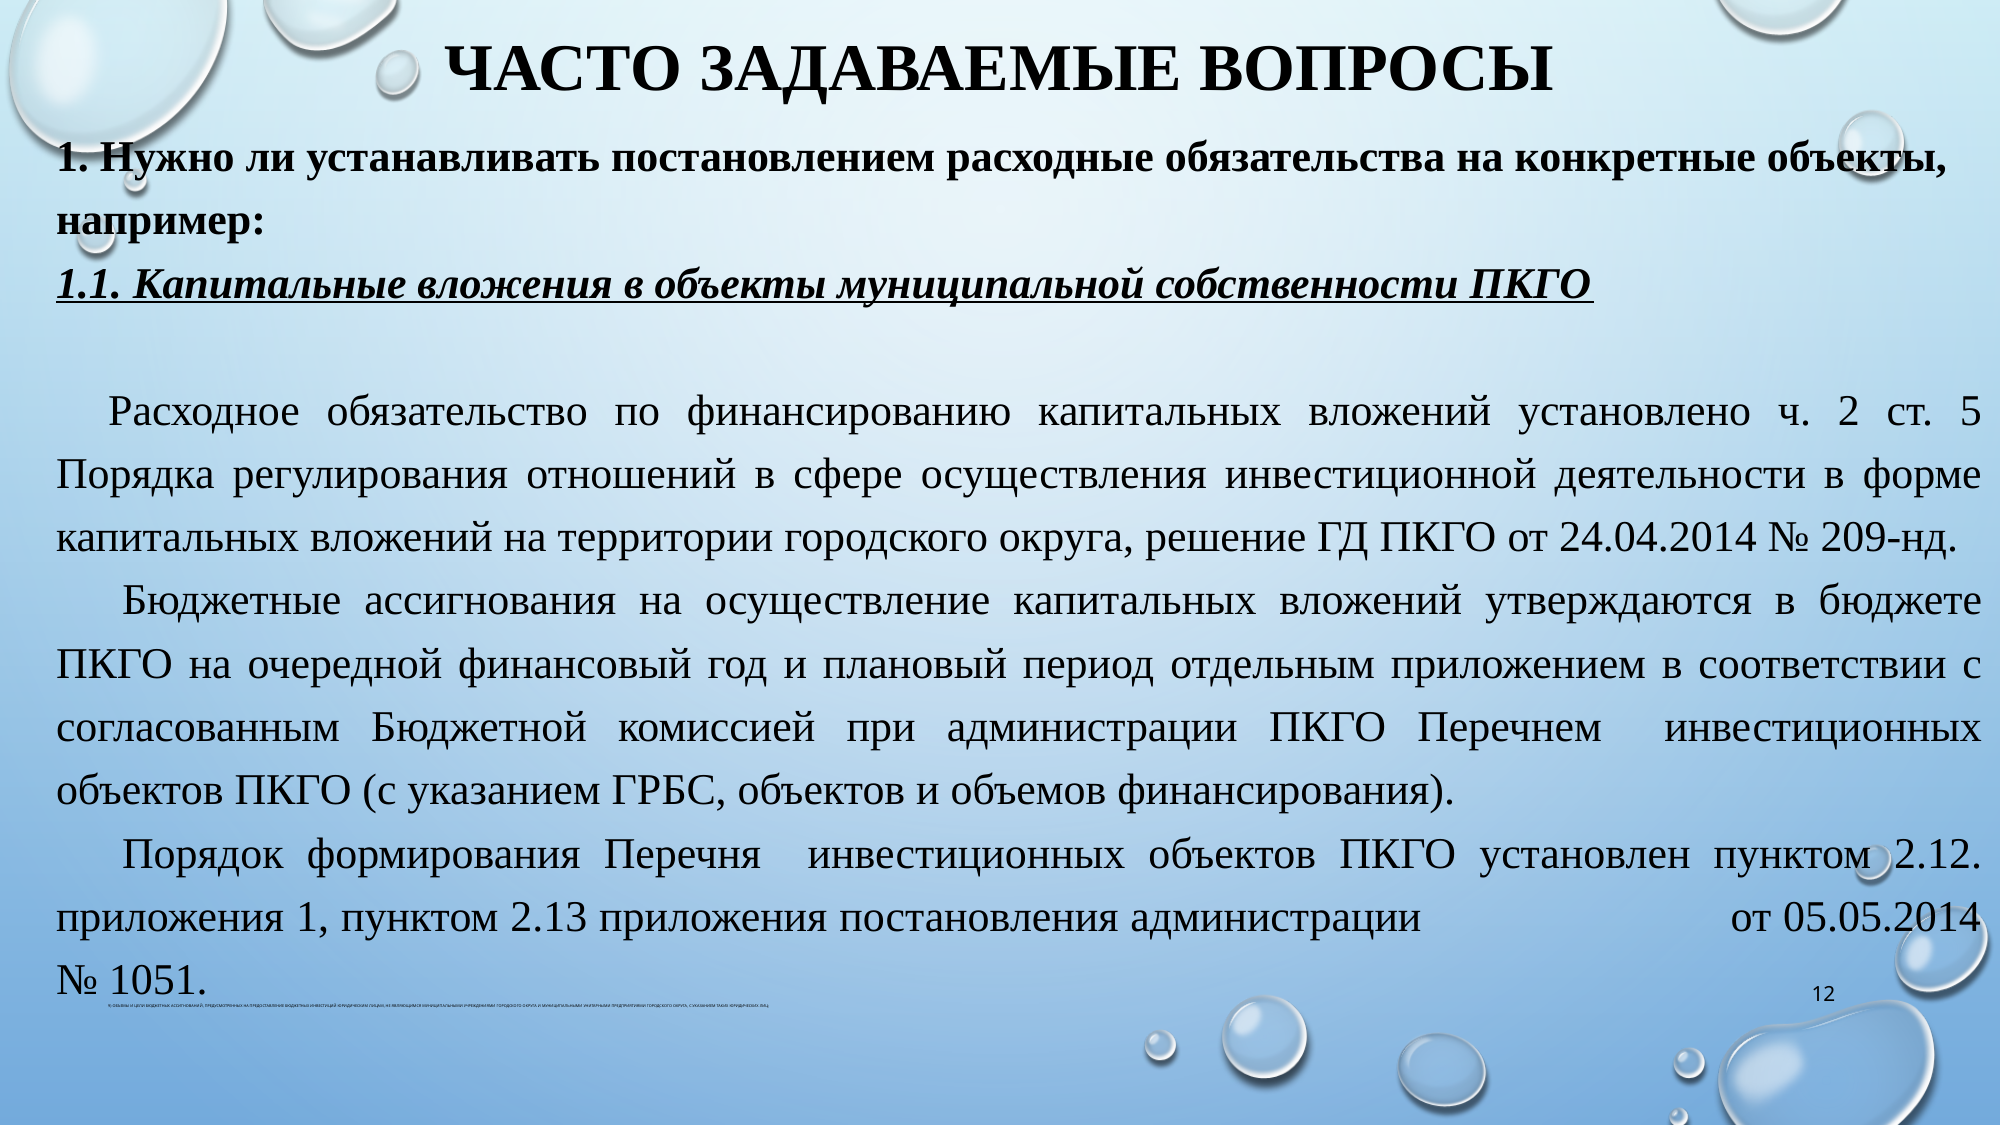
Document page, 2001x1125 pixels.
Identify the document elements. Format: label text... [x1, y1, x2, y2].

slide_number 12 [1724, 965, 1851, 1025]
list 1. Нужно ли устанавливать постановлением расходные обязательства на конкретные объекты, например: 1.1. Капитальные вложения в объекты муниципальной собственности ПКГО Расходное обязательство по финансированию капитальных вложений установлено ч. 2 ст. 5 Порядка регулирования отношений в сфере осуществления инвестиционной деятельности в форме капитальных вложений на территории городского округа, решение ГД ПКГО от 24.04.2014 № 209-нд. Бюджетные ассигнования на осуществление капитальных вложений утверждаются в бюджете ПКГО на очередной финансовый год и плановый период отдельным приложением в соответствии с согласованным Бюджетной комиссией при администрации ПКГО Перечнем инвестиционных объектов ПКГО (с указанием ГРБС, объектов и объемов финансирования). Порядок формирования Перечня инвестиционных объектов ПКГО установлен пунктом 2.12. приложения 1, пунктом 2.13 приложения постановления администрации от 05.05.2014 № 1051. 9) объемы и цели бюджетных ассигнований, предусмотренных на предоставление бюджетных инвестиций юридическим лицам, не являющимся муниципальными учреждениями городского округа и муниципальными унитарными предприятиями городского округа, с указанием таких юридических лиц; [41, 109, 2000, 1080]
picture [0, 0, 2000, 1125]
title Часто задаваемые вопросы [149, 25, 1851, 109]
